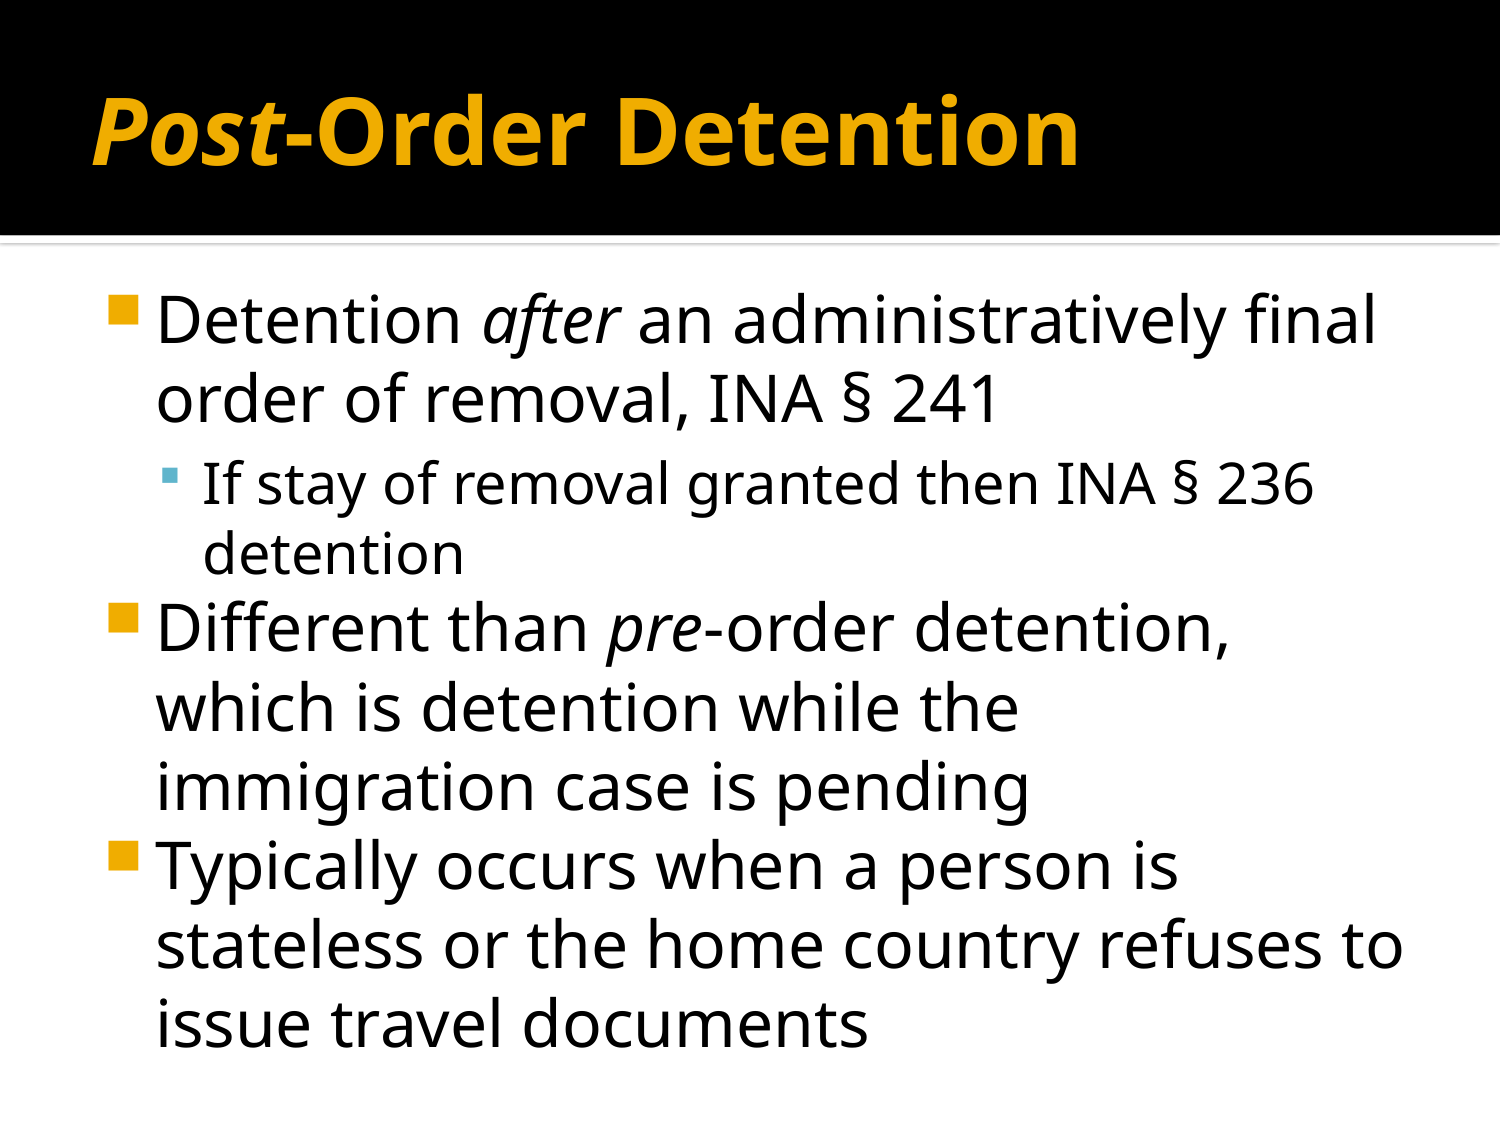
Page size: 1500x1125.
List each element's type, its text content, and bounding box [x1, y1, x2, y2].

title Post-Order Detention [75, 25, 1425, 231]
list Detention after an administratively final order of removal, INA § 241 If stay of removal granted then INA § 236 detention Different than pre-order detention, which is detention while the immigration case is pending Typically occurs when a person is stateless or the home country refuses to issue travel documents [75, 262, 1425, 1073]
